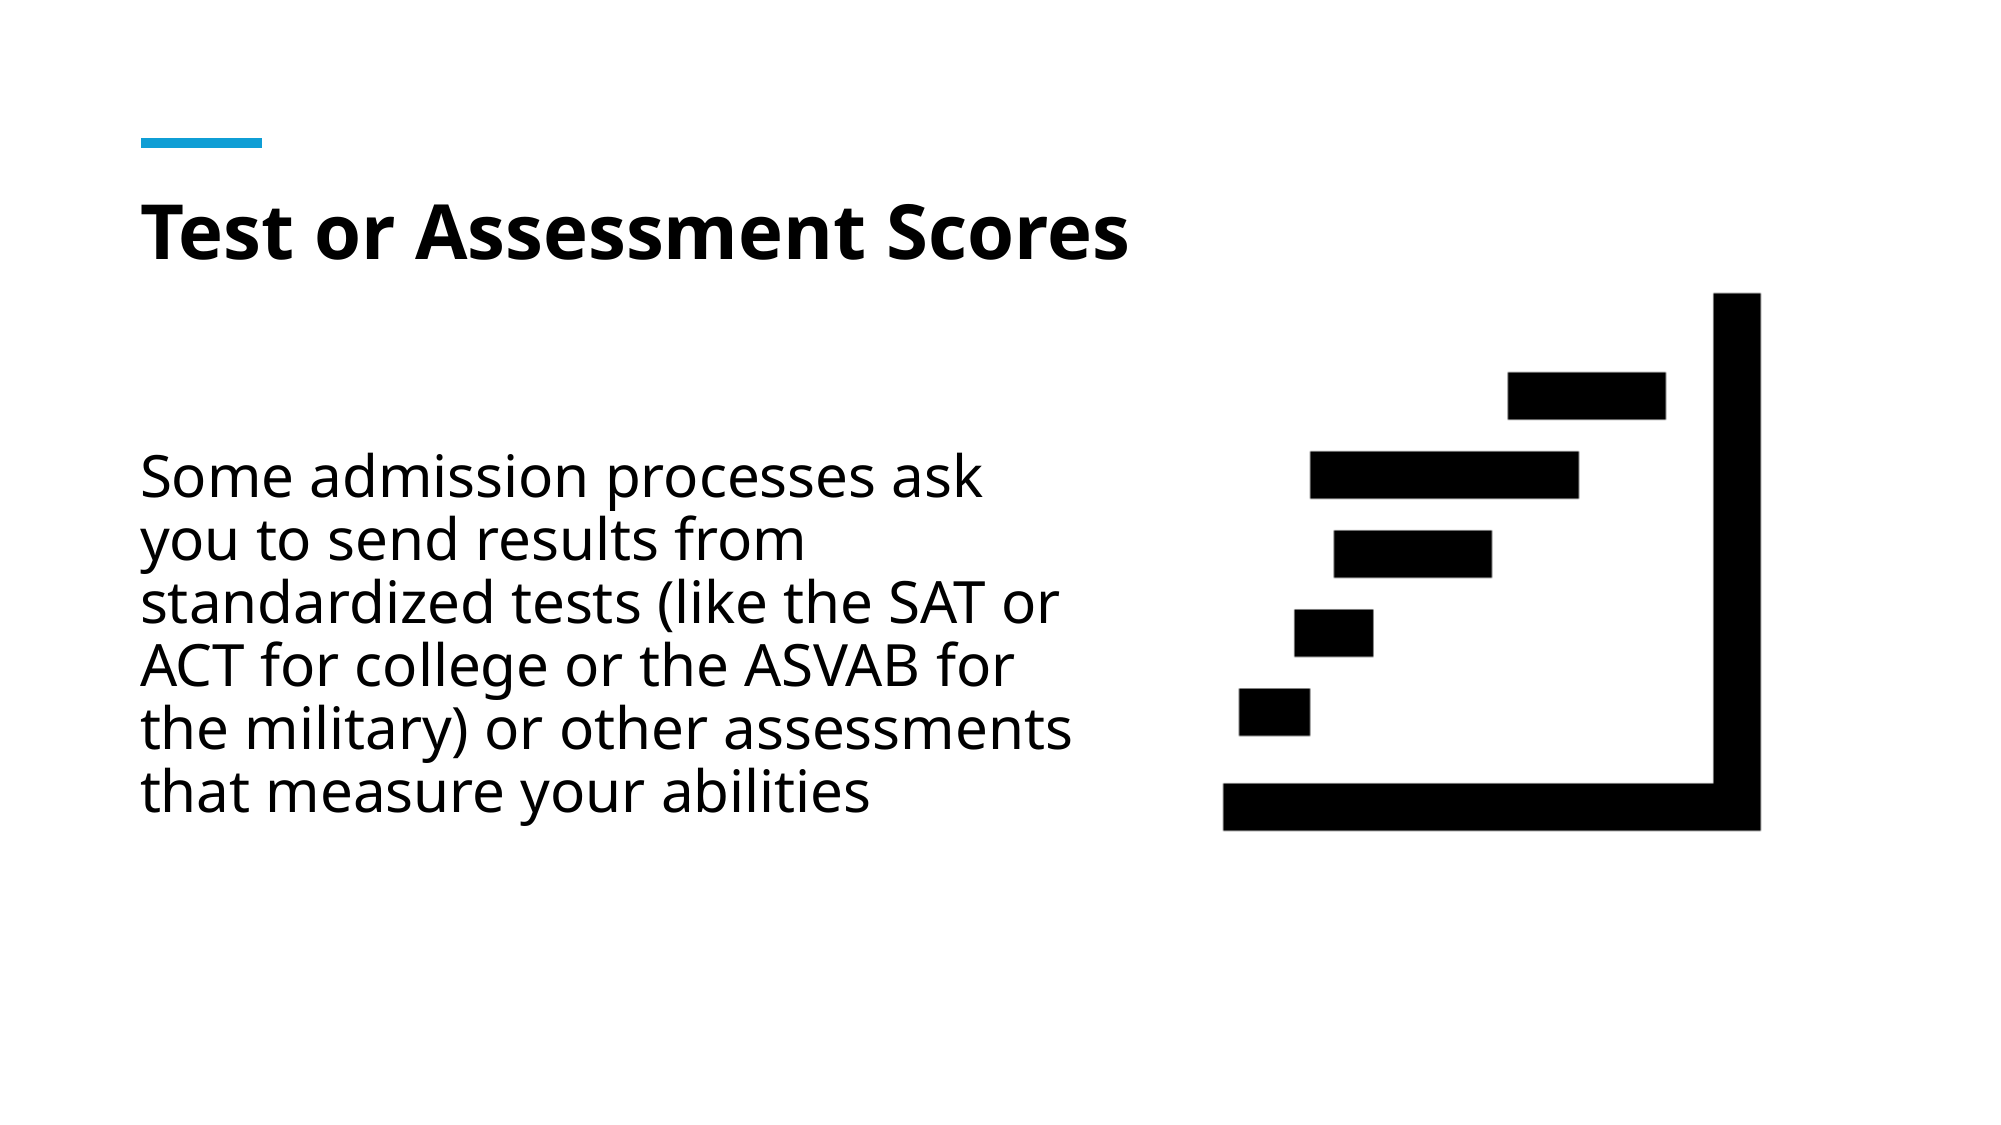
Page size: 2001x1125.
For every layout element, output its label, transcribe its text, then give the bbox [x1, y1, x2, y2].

picture [1113, 183, 1872, 942]
title Test or Assessment Scores [124, 186, 1113, 330]
list Some admission processes ask you to send results from standardized tests (like the SAT or ACT for college or the ASVAB for the military) or other assessments that measure your abilities [124, 440, 1114, 1087]
